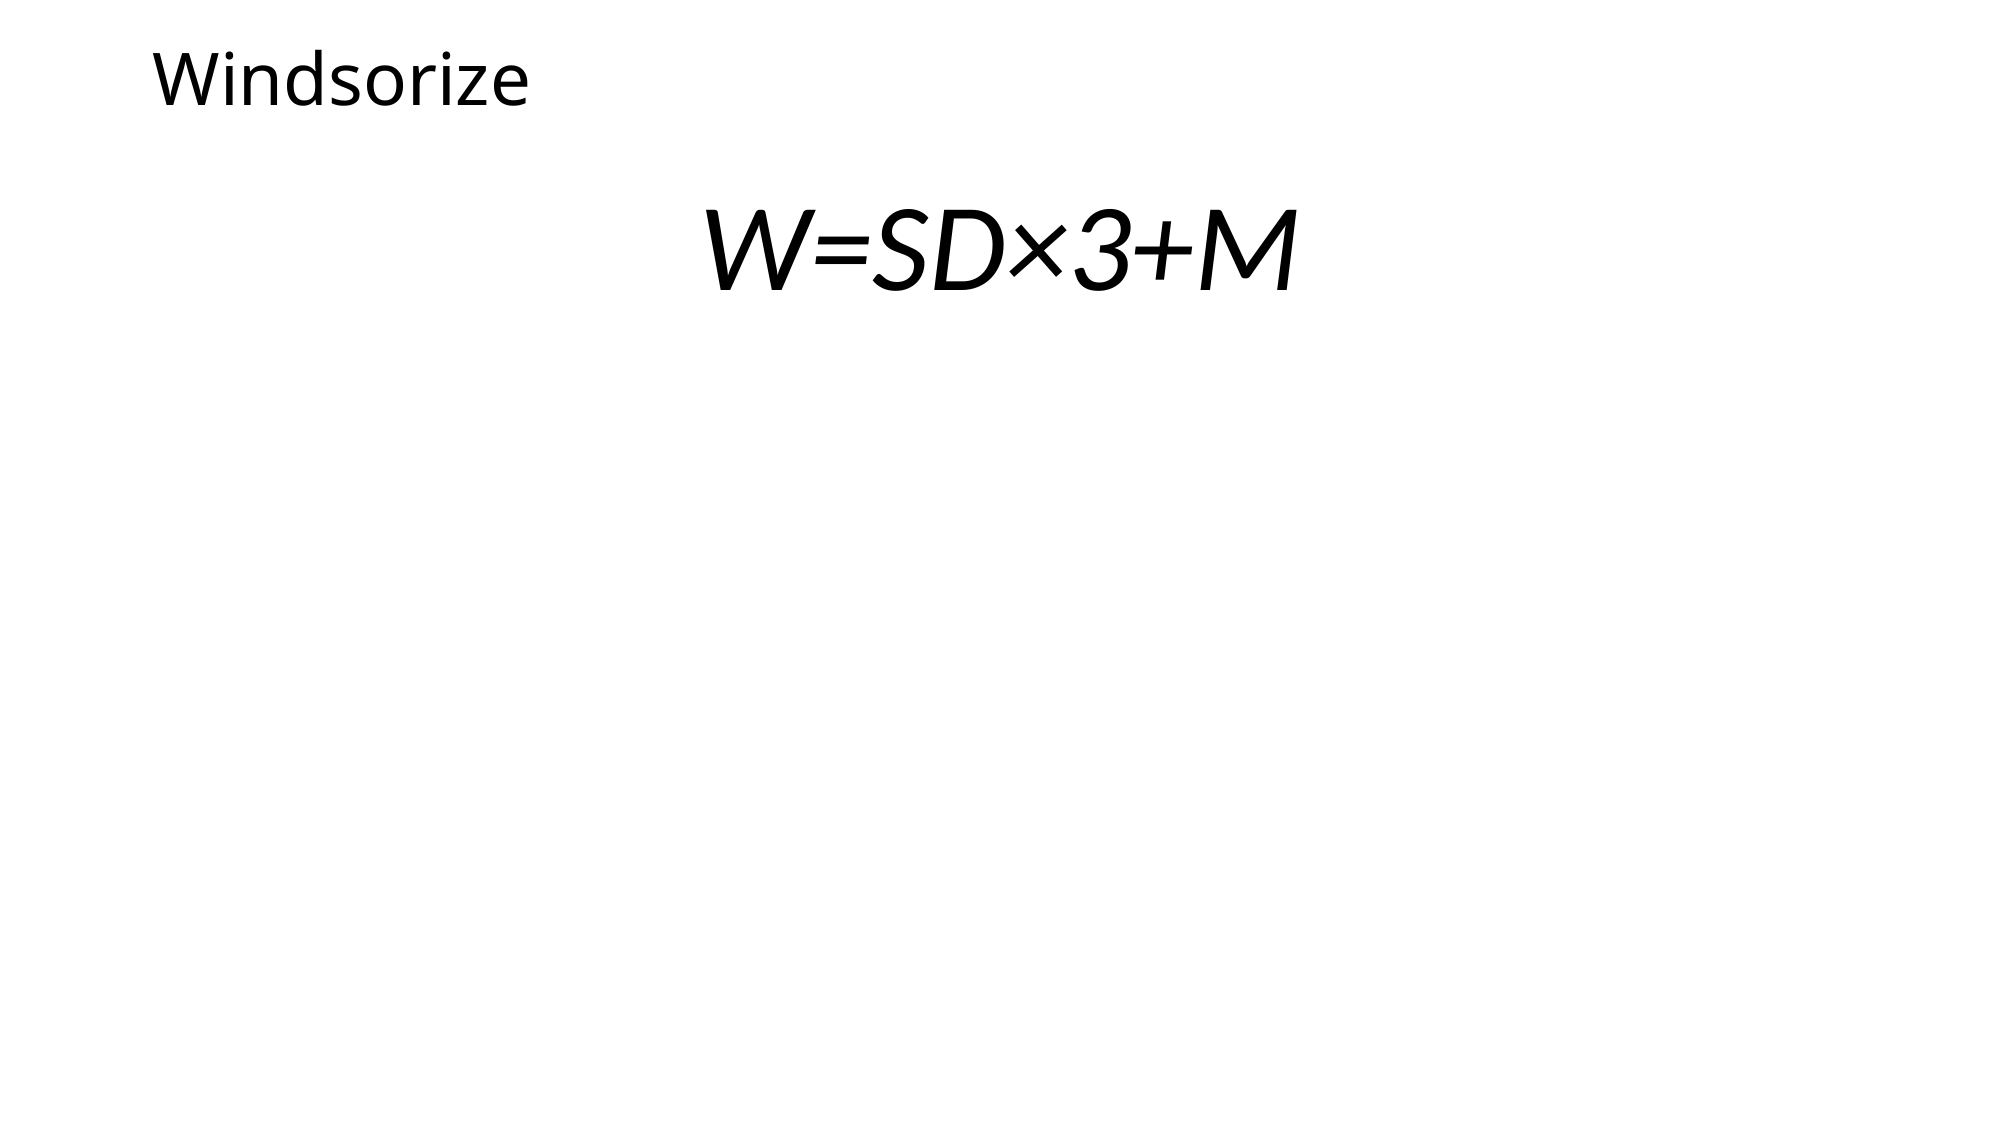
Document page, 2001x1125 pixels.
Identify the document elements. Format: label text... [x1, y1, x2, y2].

title Windsorize [137, 35, 1863, 130]
list W=SD×3+M [365, 174, 1635, 995]
